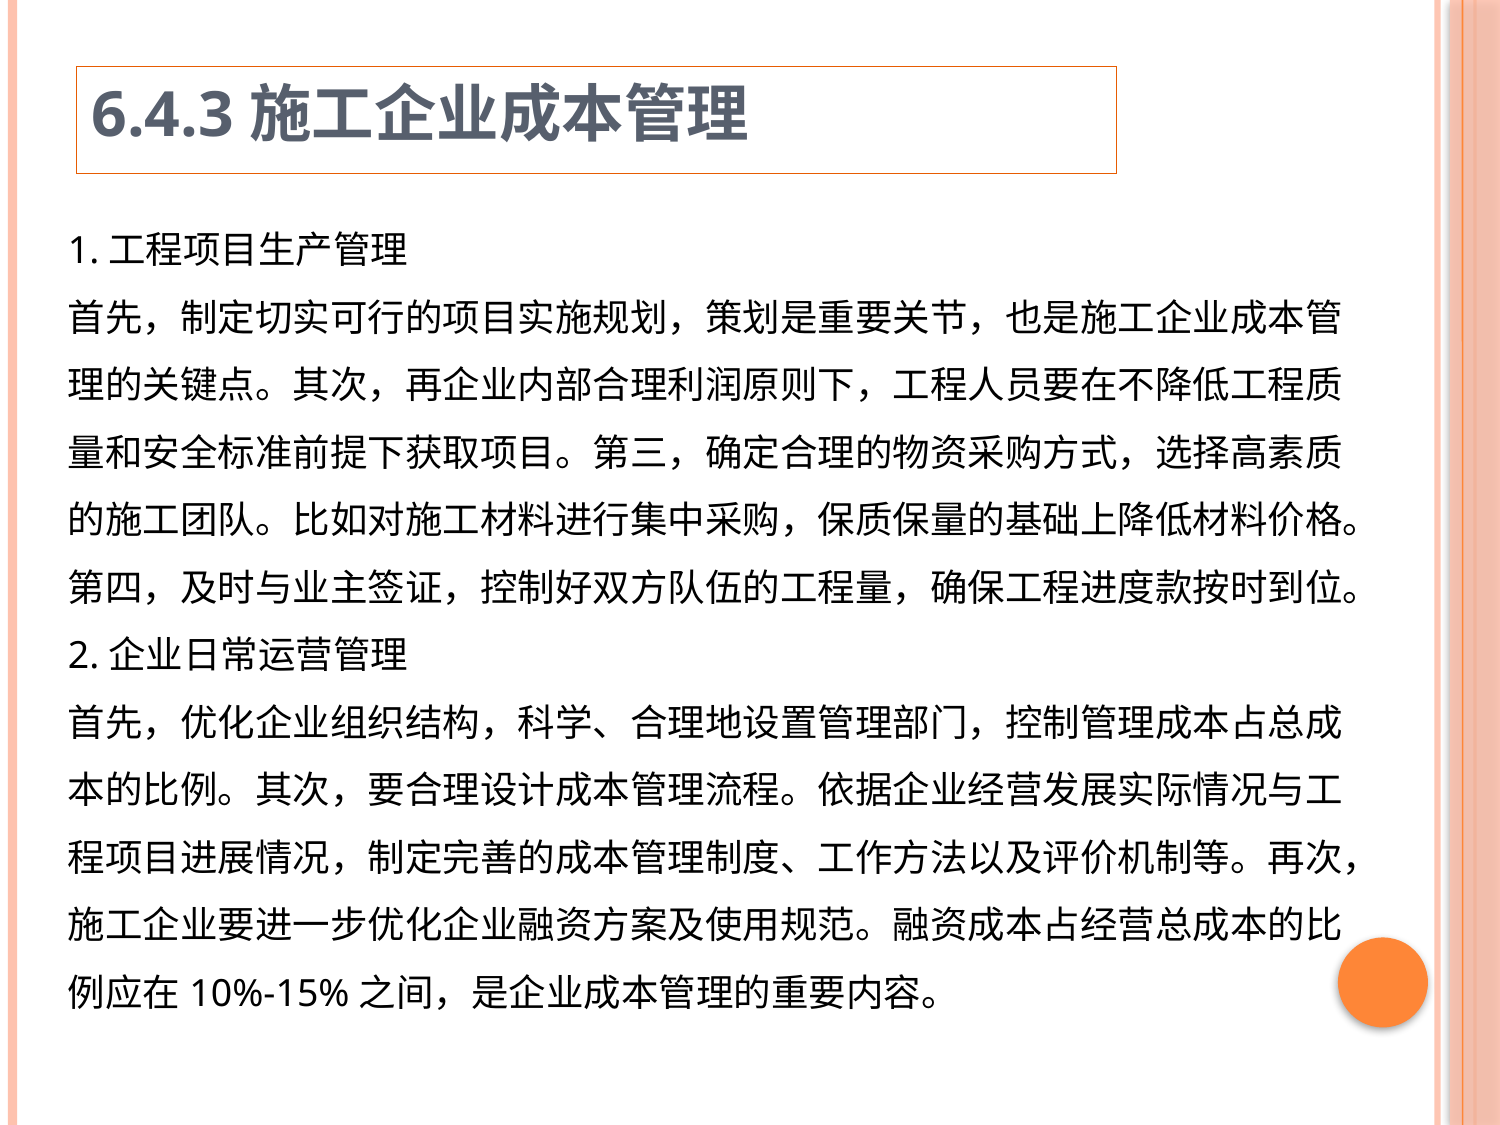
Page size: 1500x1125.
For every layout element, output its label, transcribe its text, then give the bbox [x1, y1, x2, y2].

text_box 6.4.3施工企业成本管理 [76, 66, 1117, 174]
text_box 1.工程项目生产管理 首先，制定切实可行的项目实施规划，策划是重要关节，也是施工企业成本管理的关键点。其次，再企业内部合理利润原则下，工程人员要在不降低工程质量和安全标准前提下获取项目。第三，确定合理的物资采购方式，选择高素质的施工团队。比如对施工材料进行集中采购，保质保量的基础上降低材料价格。第四，及时与业主签证，控制好双方队伍的工程量，确保工程进度款按时到位。 2.企业日常运营管理 首先，优化企业组织结构，科学、合理地设置管理部门，控制管理成本占总成本的比例。其次，要合理设计成本管理流程。依据企业经营发展实际情况与工程项目进展情况，制定完善的成本管理制度、工作方法以及评价机制等。再次，施工企业要进一步优化企业融资方案及使用规范。融资成本占经营总成本的比例应在10%-15%之间，是企业成本管理的重要内容。 [53, 196, 1384, 1022]
